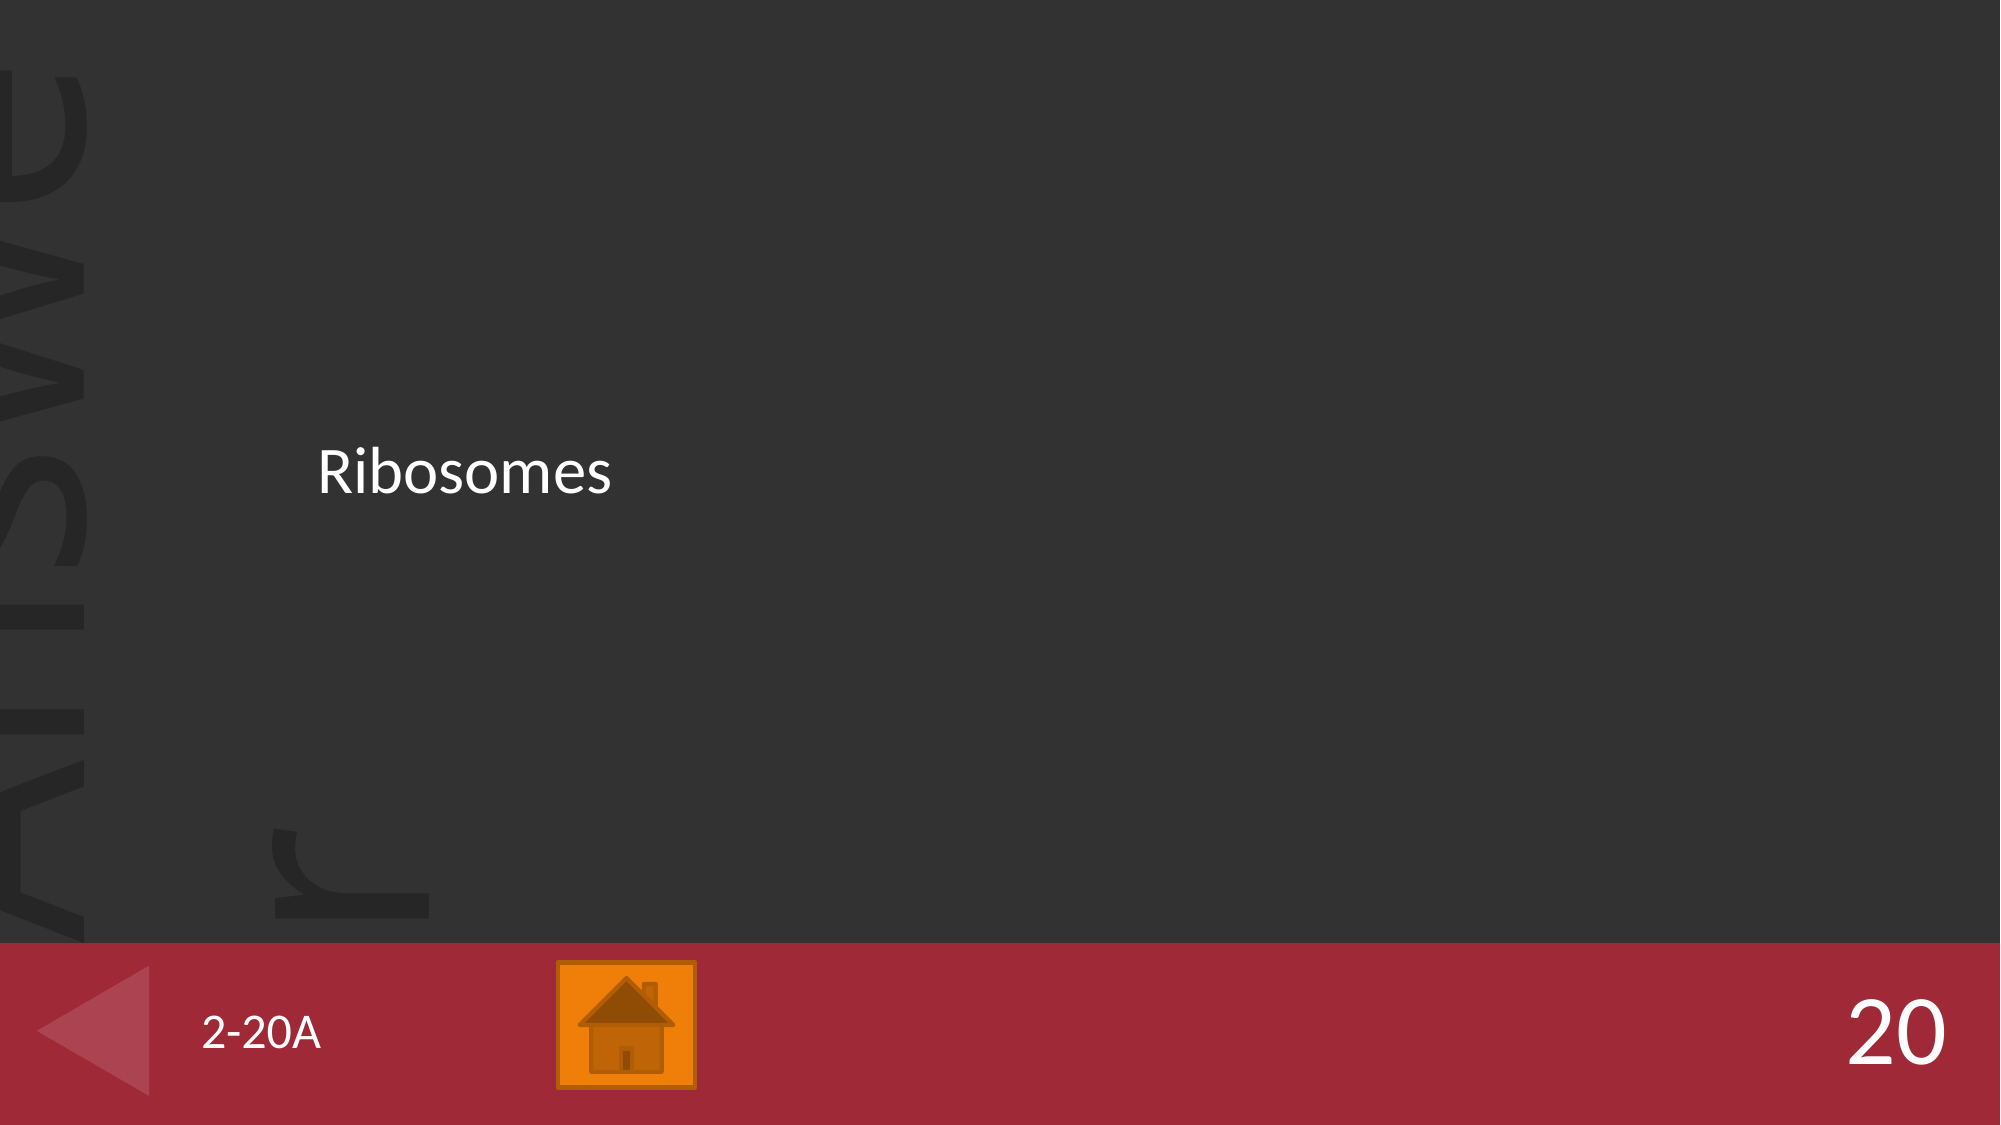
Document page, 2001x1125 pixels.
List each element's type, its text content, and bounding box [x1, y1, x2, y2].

title 2-20A [185, 967, 1494, 1097]
list 20 [1494, 967, 1963, 1097]
list Ribosomes [302, 307, 1760, 636]
text_box [556, 960, 697, 1090]
